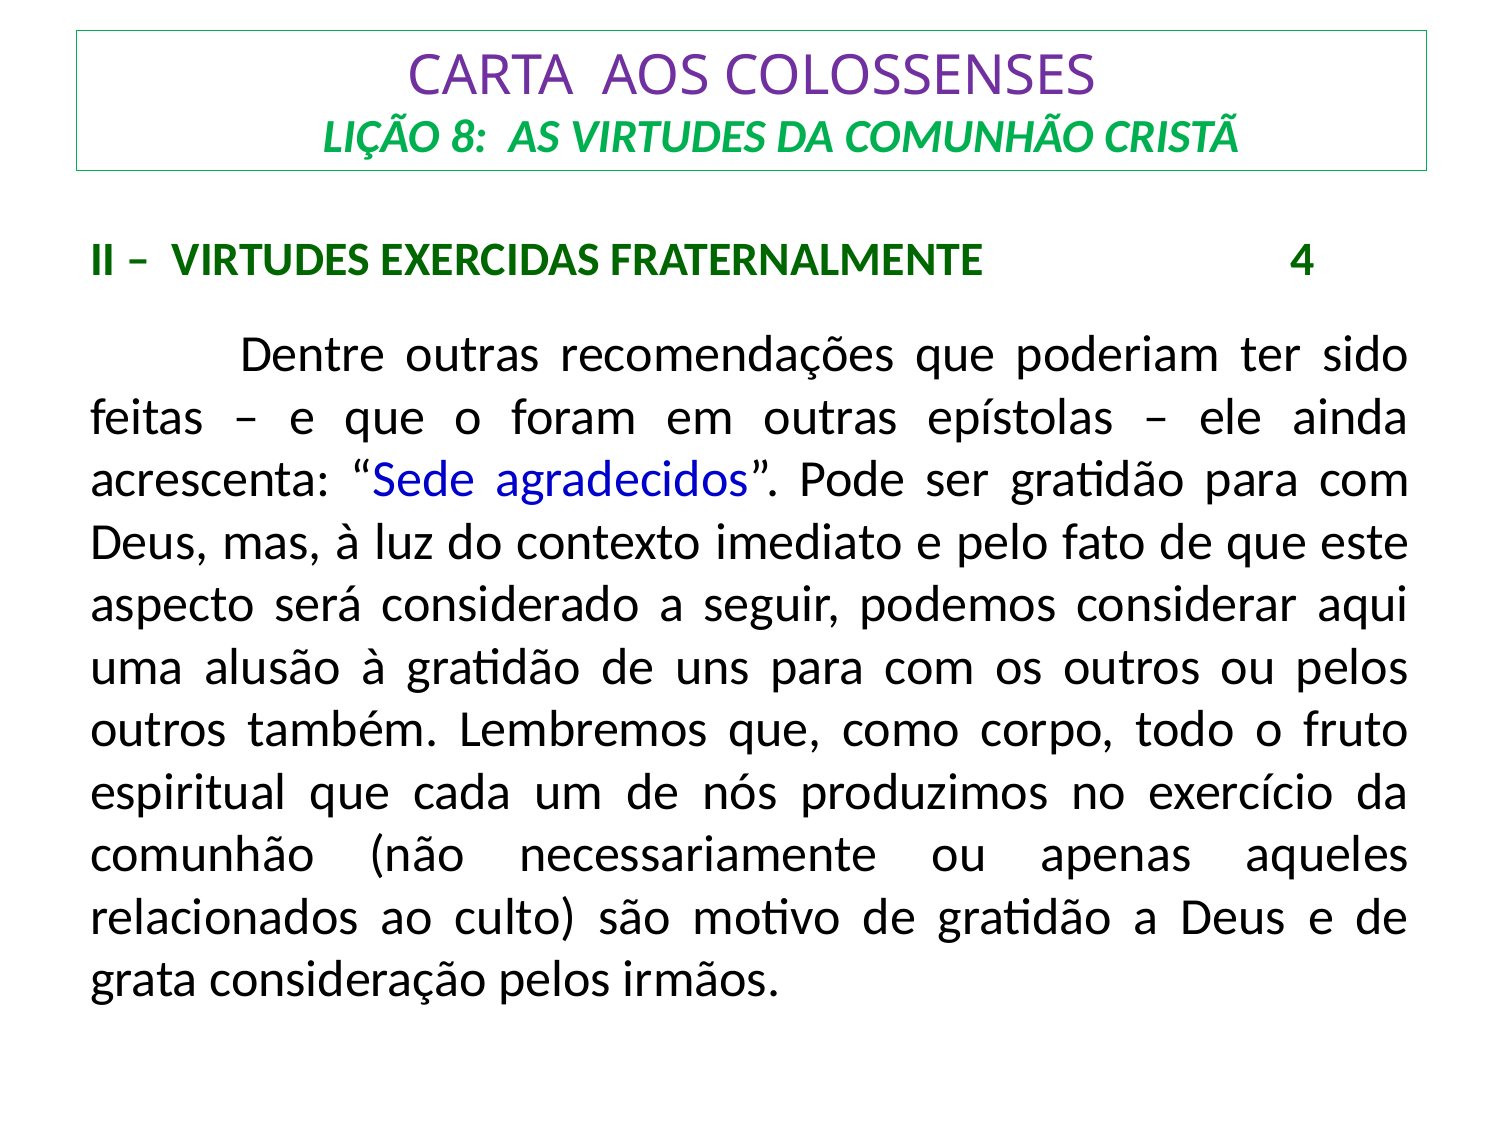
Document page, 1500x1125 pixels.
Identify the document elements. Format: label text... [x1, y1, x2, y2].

list II – VIRTUDES EXERCIDAS FRATERNALMENTE 4 Dentre outras recomendações que poderiam ter sido feitas – e que o foram em outras epístolas – ele ainda acrescenta: “Sede agradecidos”. Pode ser gratidão para com Deus, mas, à luz do contexto imediato e pelo fato de que este aspecto será considerado a seguir, podemos considerar aqui uma alusão à gratidão de uns para com os outros ou pelos outros também. Lembremos que, como corpo, todo o fruto espiritual que cada um de nós produzimos no exercício da comunhão (não necessariamente ou apenas aqueles relacionados ao culto) são motivo de gratidão a Deus e de grata consideração pelos irmãos. [75, 219, 1425, 1059]
title CARTA AOS COLOSSENSES LIÇÃO 8: AS VIRTUDES DA COMUNHÃO CRISTÃ [76, 30, 1427, 171]
